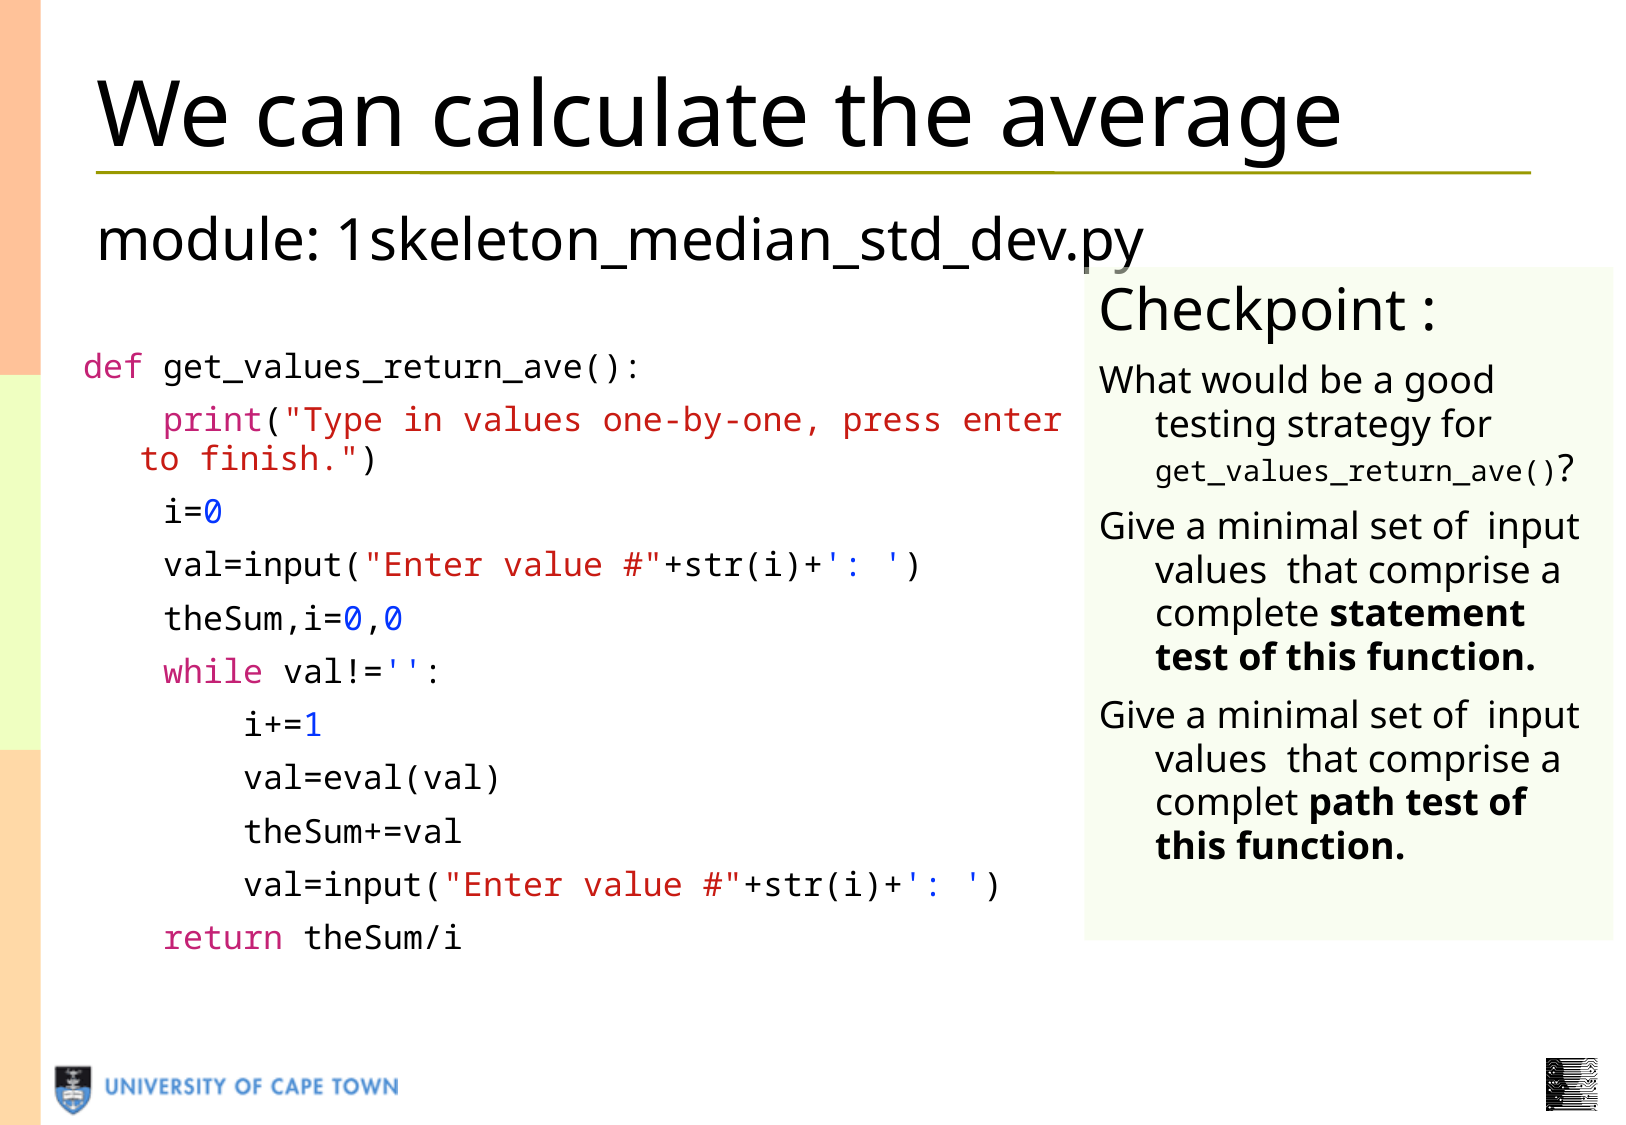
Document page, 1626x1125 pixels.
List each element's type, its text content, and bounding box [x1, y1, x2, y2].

picture [1546, 1058, 1598, 1111]
text_box module: 1skeleton_median_std_dev.py [81, 196, 1543, 303]
title We can calculate the average [81, 29, 1543, 172]
picture [44, 1048, 398, 1125]
list def get_values_return_ave(): print("Type in values one-by-one, press enter to finish.") i=0 val=input("Enter value #"+str(i)+': ') theSum,i=0,0 while val!='': i+=1 val=eval(val) theSum+=val val=input("Enter value #"+str(i)+': ') return theSum/i [68, 338, 1085, 1005]
text_box Checkpoint : What would be a good testing strategy for get_values_return_ave()? Give a minimal set of input values that comprise a complete statement test of this function. Give a minimal set of input values that comprise a complet path test of this function. [1084, 267, 1614, 941]
